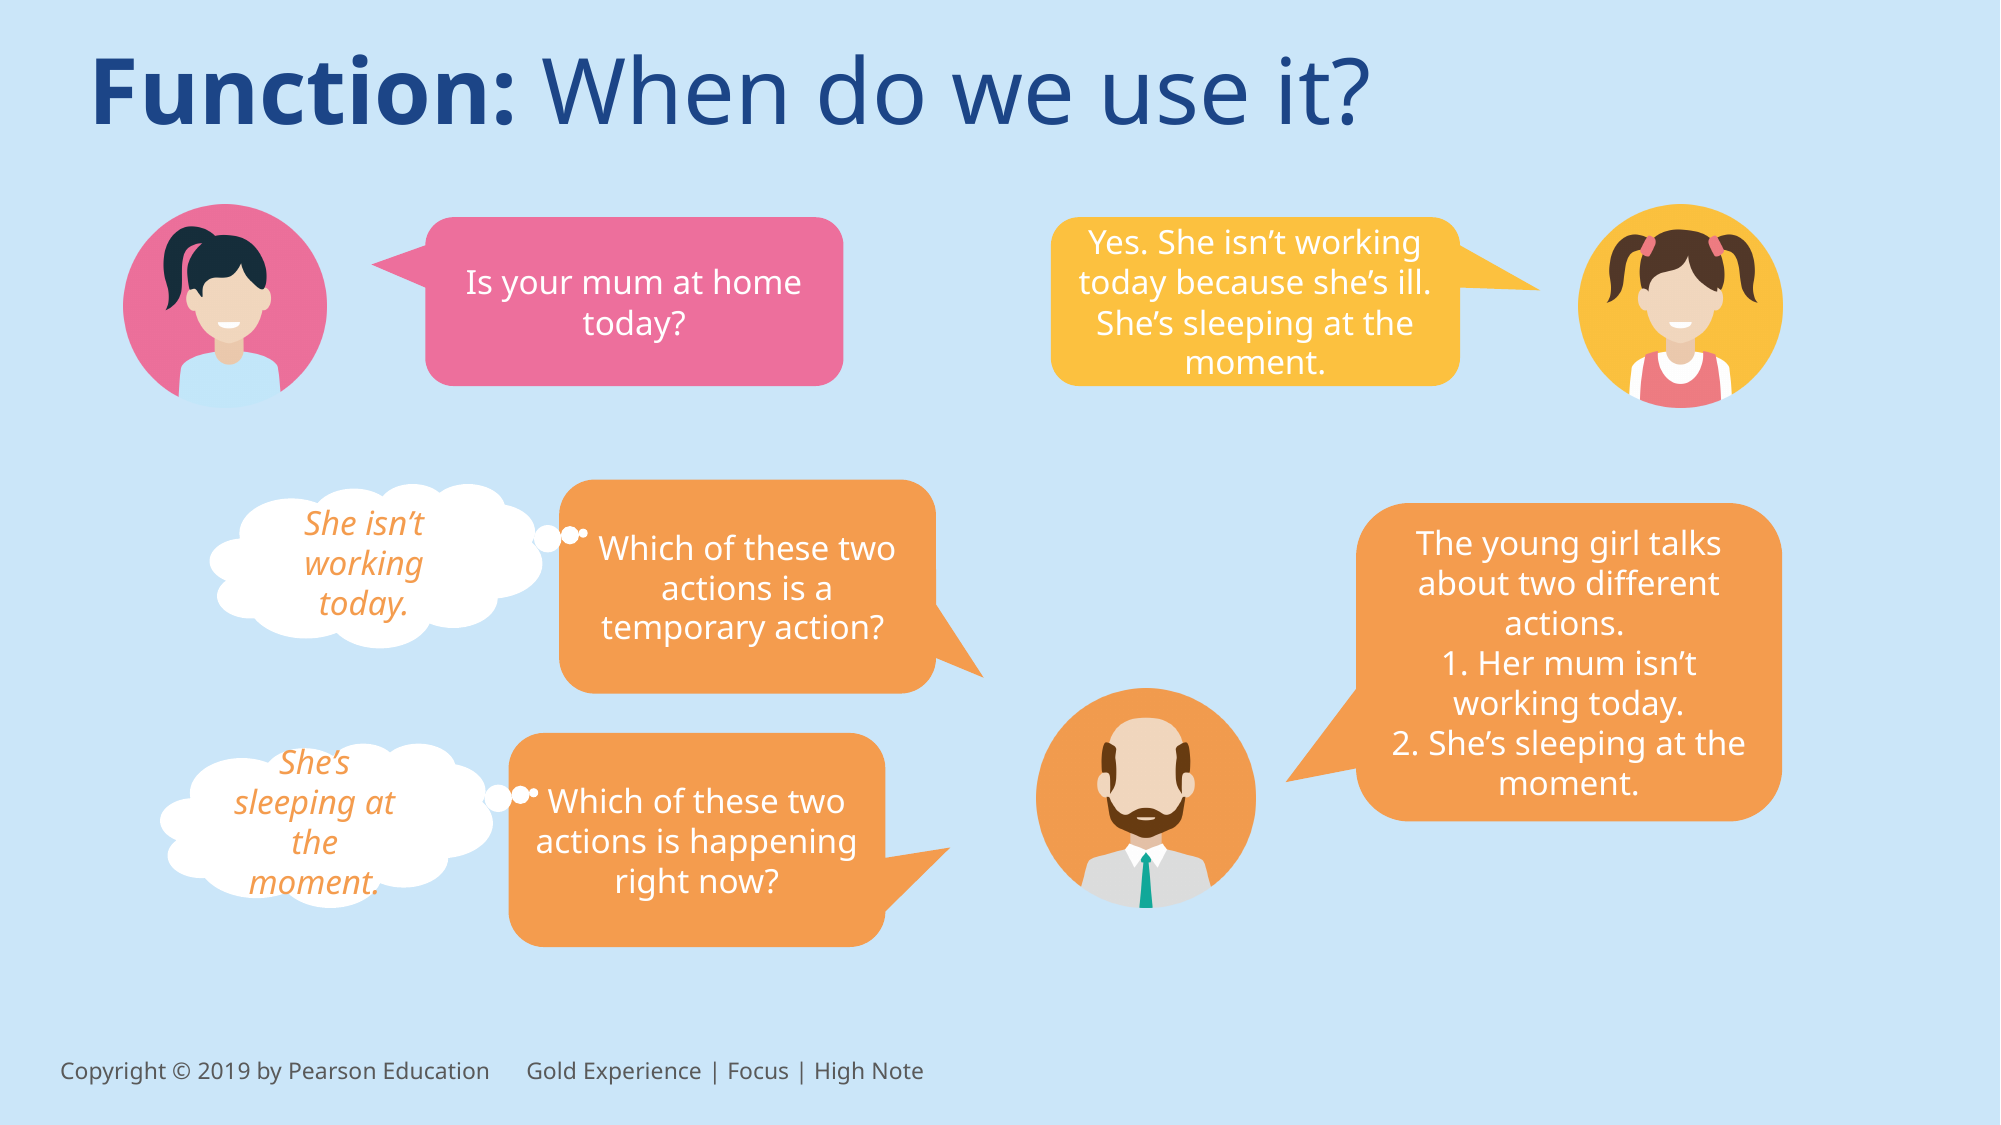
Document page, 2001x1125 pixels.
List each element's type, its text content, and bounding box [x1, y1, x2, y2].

text_box Is your mum at home today? [371, 217, 844, 387]
title Function: When do we use it? [73, 37, 1909, 253]
text_box Yes. She isn’t working today because she’s ill. She’s sleeping at the moment. [1050, 217, 1541, 387]
text_box The young girl talks about two different actions. 1. Her mum isn’t working today. 2. She’s sleeping at the moment. [1285, 503, 1783, 822]
picture [1578, 204, 1783, 409]
footer Copyright © 2019 by Pearson Education Gold Experience | Focus | High Note [45, 1040, 1084, 1101]
text_box She isn’t working today. [209, 484, 588, 649]
picture [1036, 688, 1256, 908]
text_box Which of these two actions is happening right now? [508, 732, 951, 948]
text_box She’s sleeping at the moment. [160, 743, 539, 908]
picture [122, 204, 327, 409]
text_box Which of these two actions is a temporary action? [559, 479, 984, 694]
